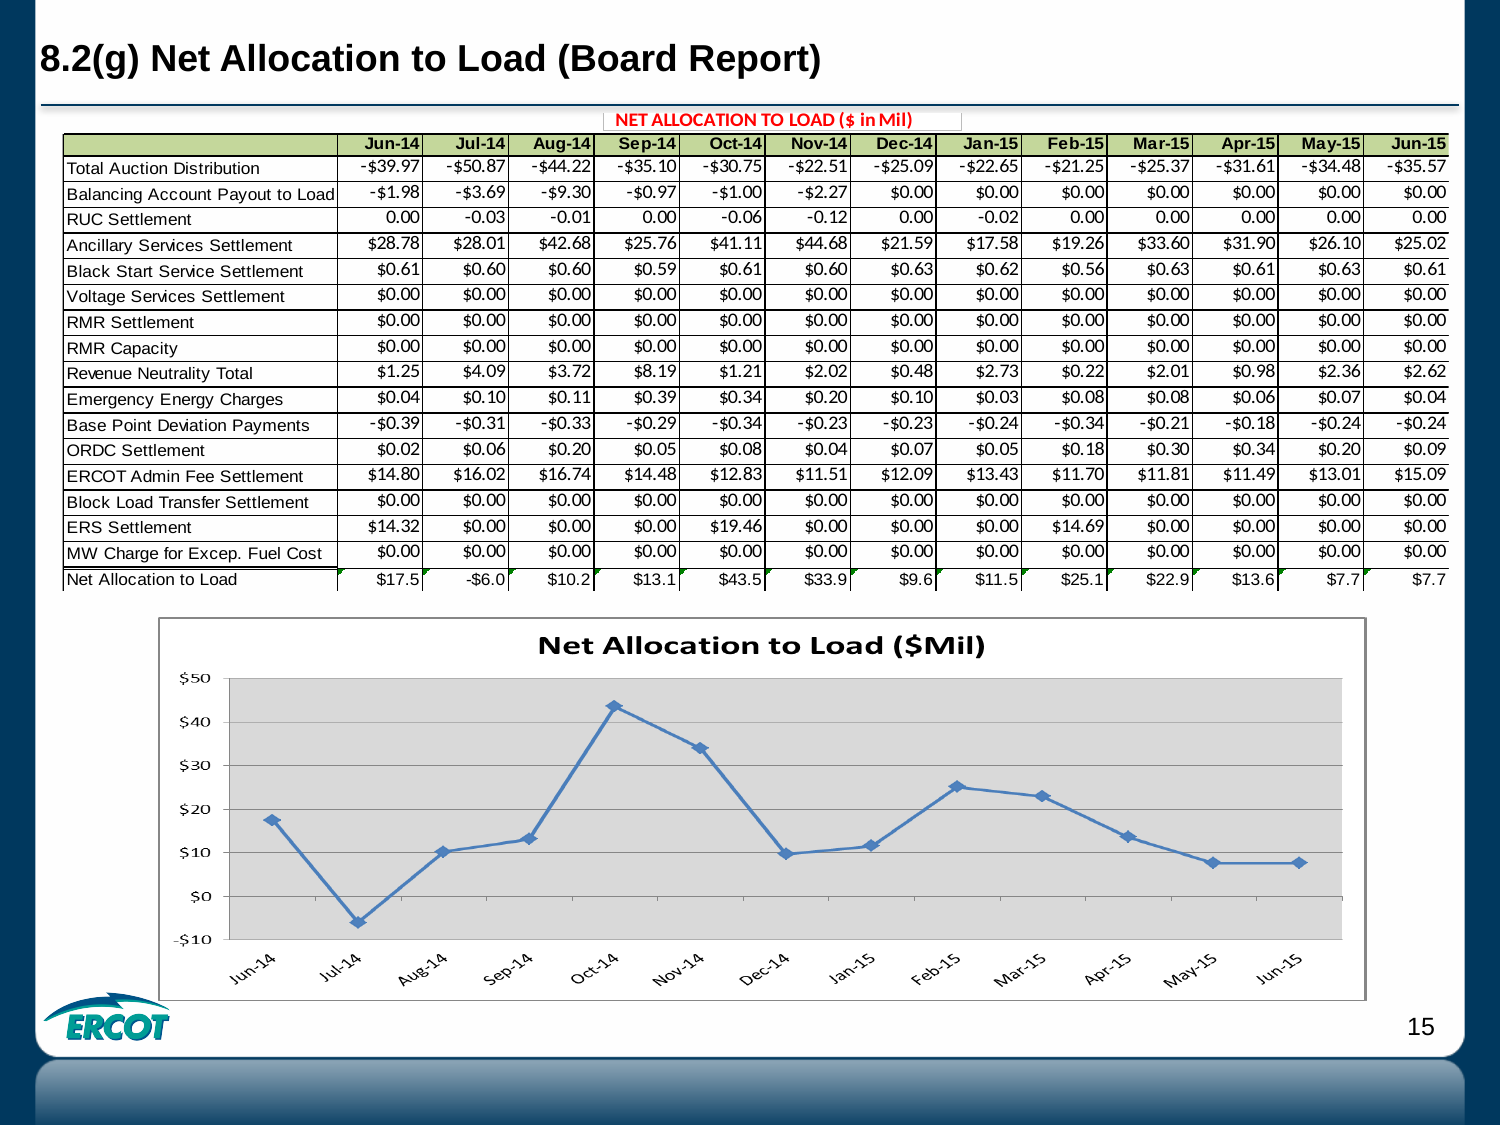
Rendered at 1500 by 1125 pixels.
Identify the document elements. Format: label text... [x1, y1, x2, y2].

title 8.2(g) Net Allocation to Load (Board Report) [24, 0, 1450, 113]
picture [35, 0, 1465, 1125]
